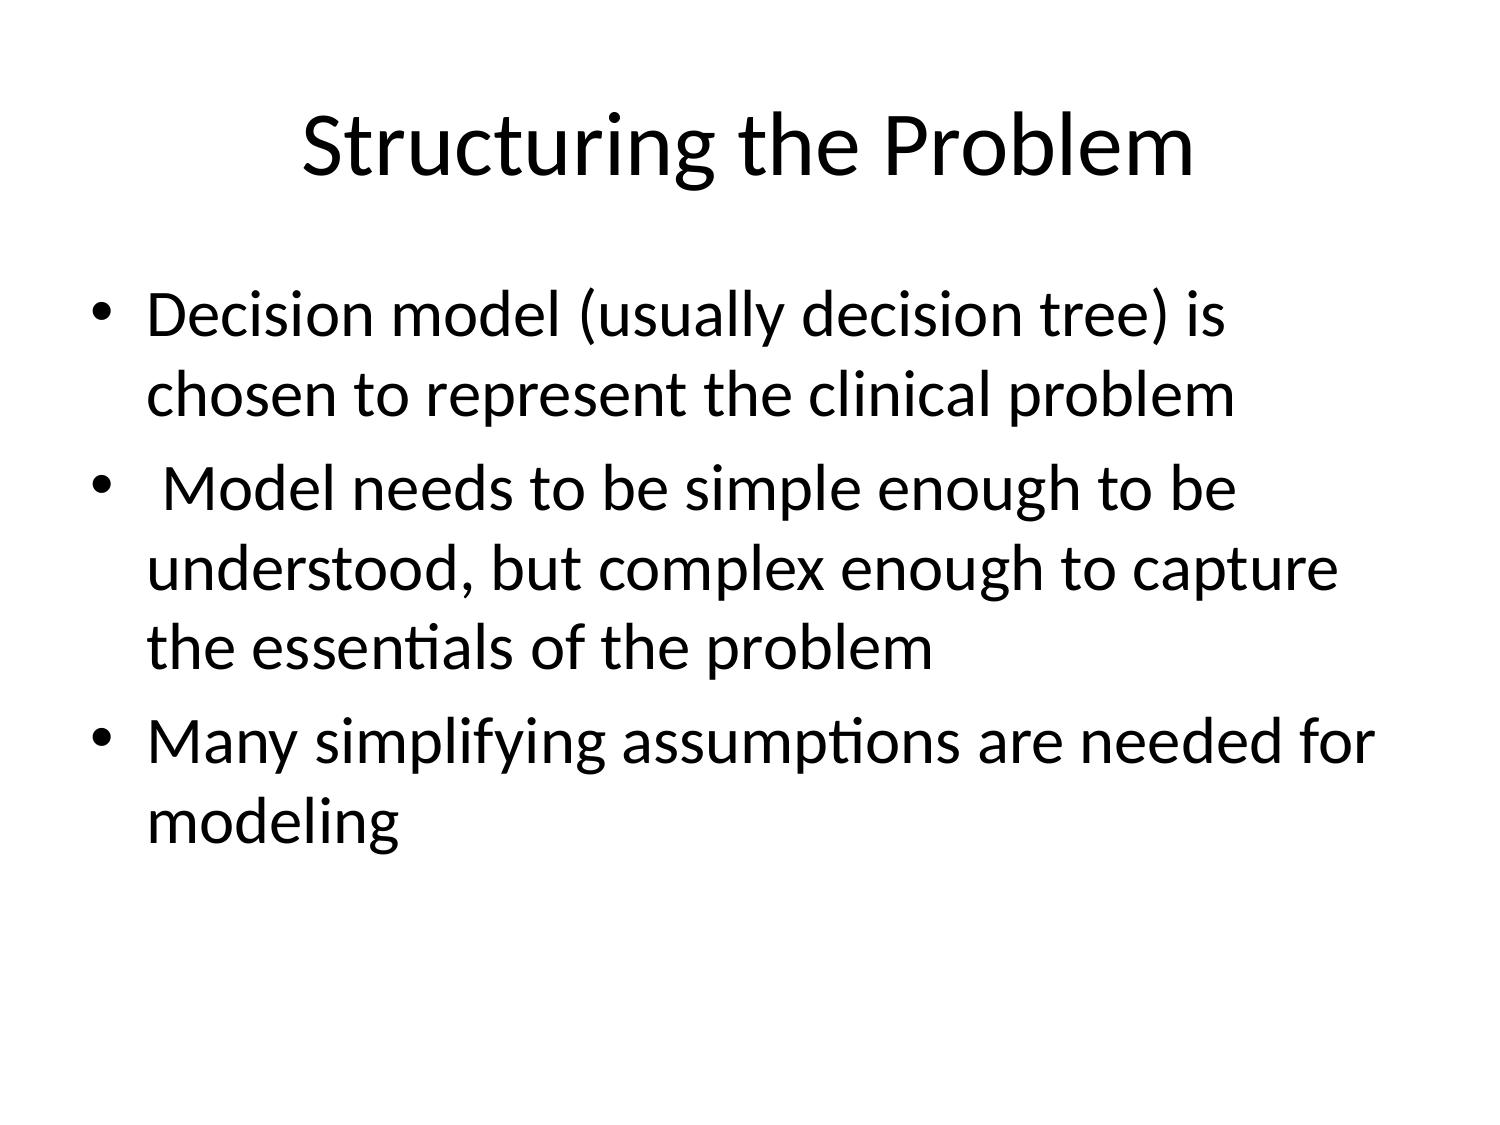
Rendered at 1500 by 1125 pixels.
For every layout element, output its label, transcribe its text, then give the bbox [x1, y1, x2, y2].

title Structuring the Problem [75, 45, 1425, 233]
list Decision model (usually decision tree) is chosen to represent the clinical problem Model needs to be simple enough to be understood, but complex enough to capture the essentials of the problem Many simplifying assumptions are needed for modeling [75, 262, 1425, 1005]
